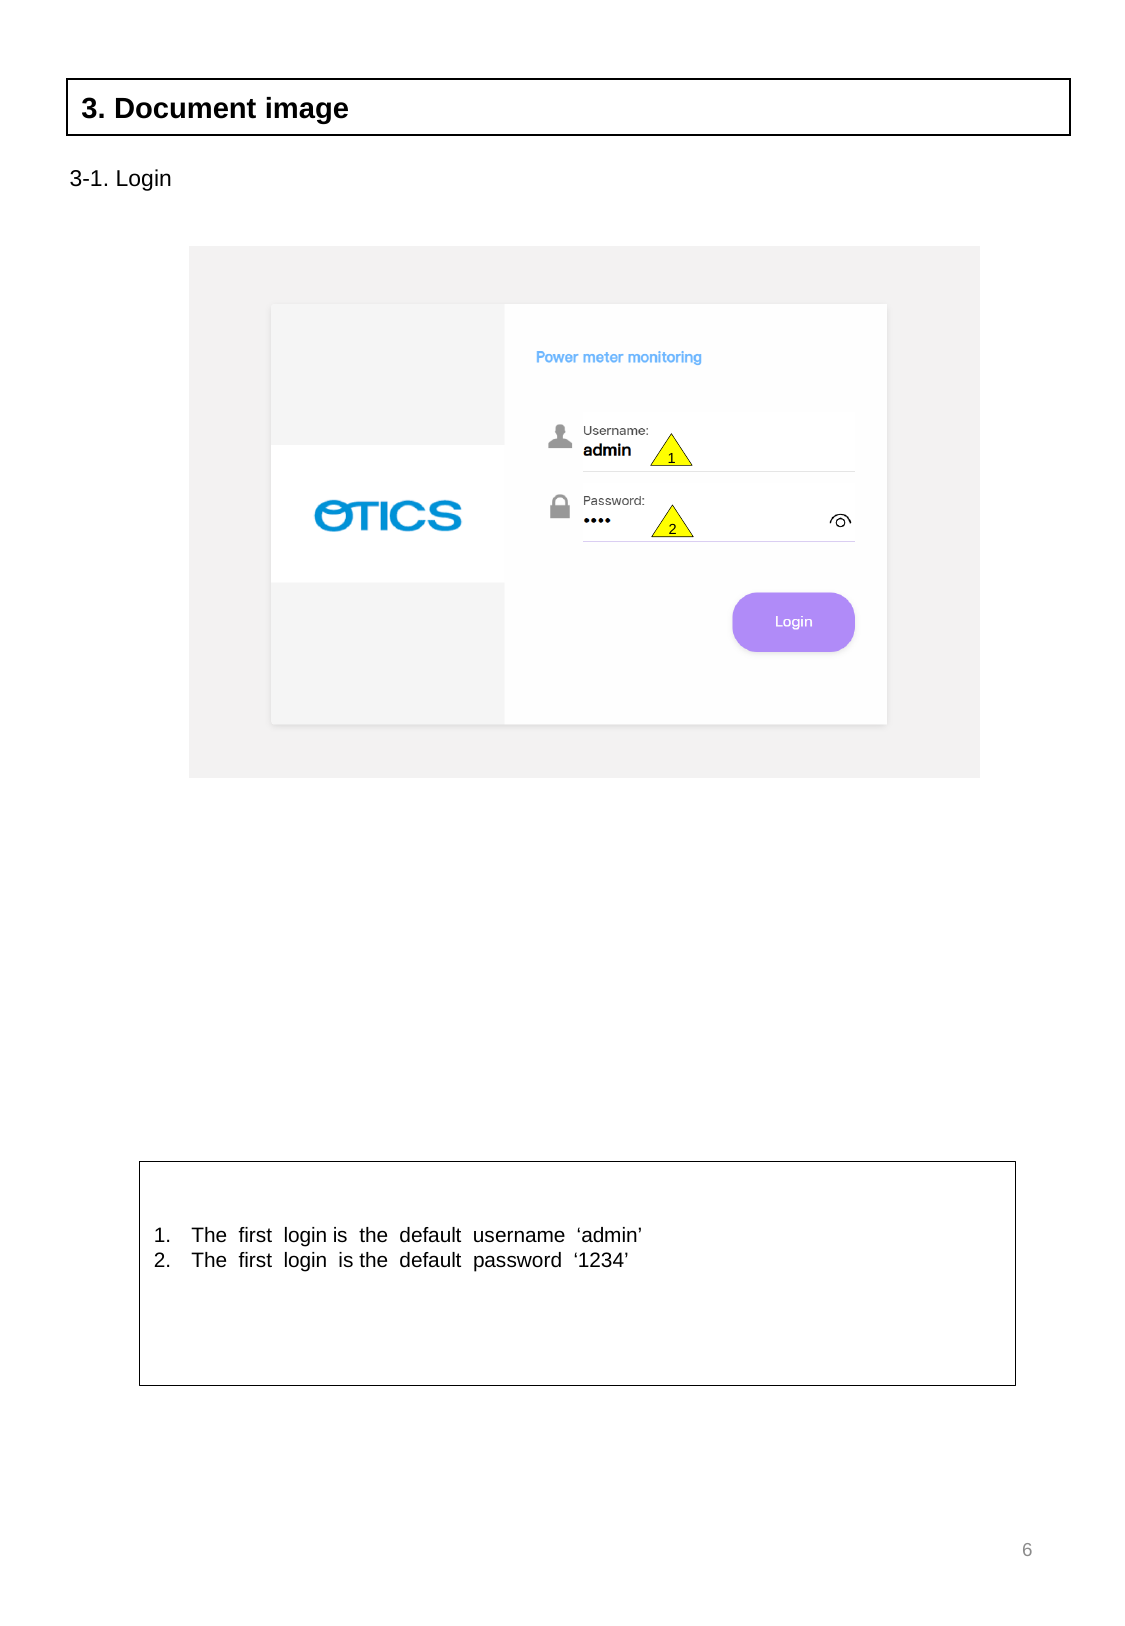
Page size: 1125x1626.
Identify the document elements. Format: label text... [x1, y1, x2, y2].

text_box 3. Document image [66, 78, 1071, 136]
picture [189, 246, 980, 778]
slide_number 6 [794, 1506, 1048, 1593]
text_box 3-1. Login [54, 156, 744, 199]
text_box The first login is the default username ‘admin’ 2. The first login is the default password ‘1234’ [139, 1161, 1016, 1386]
